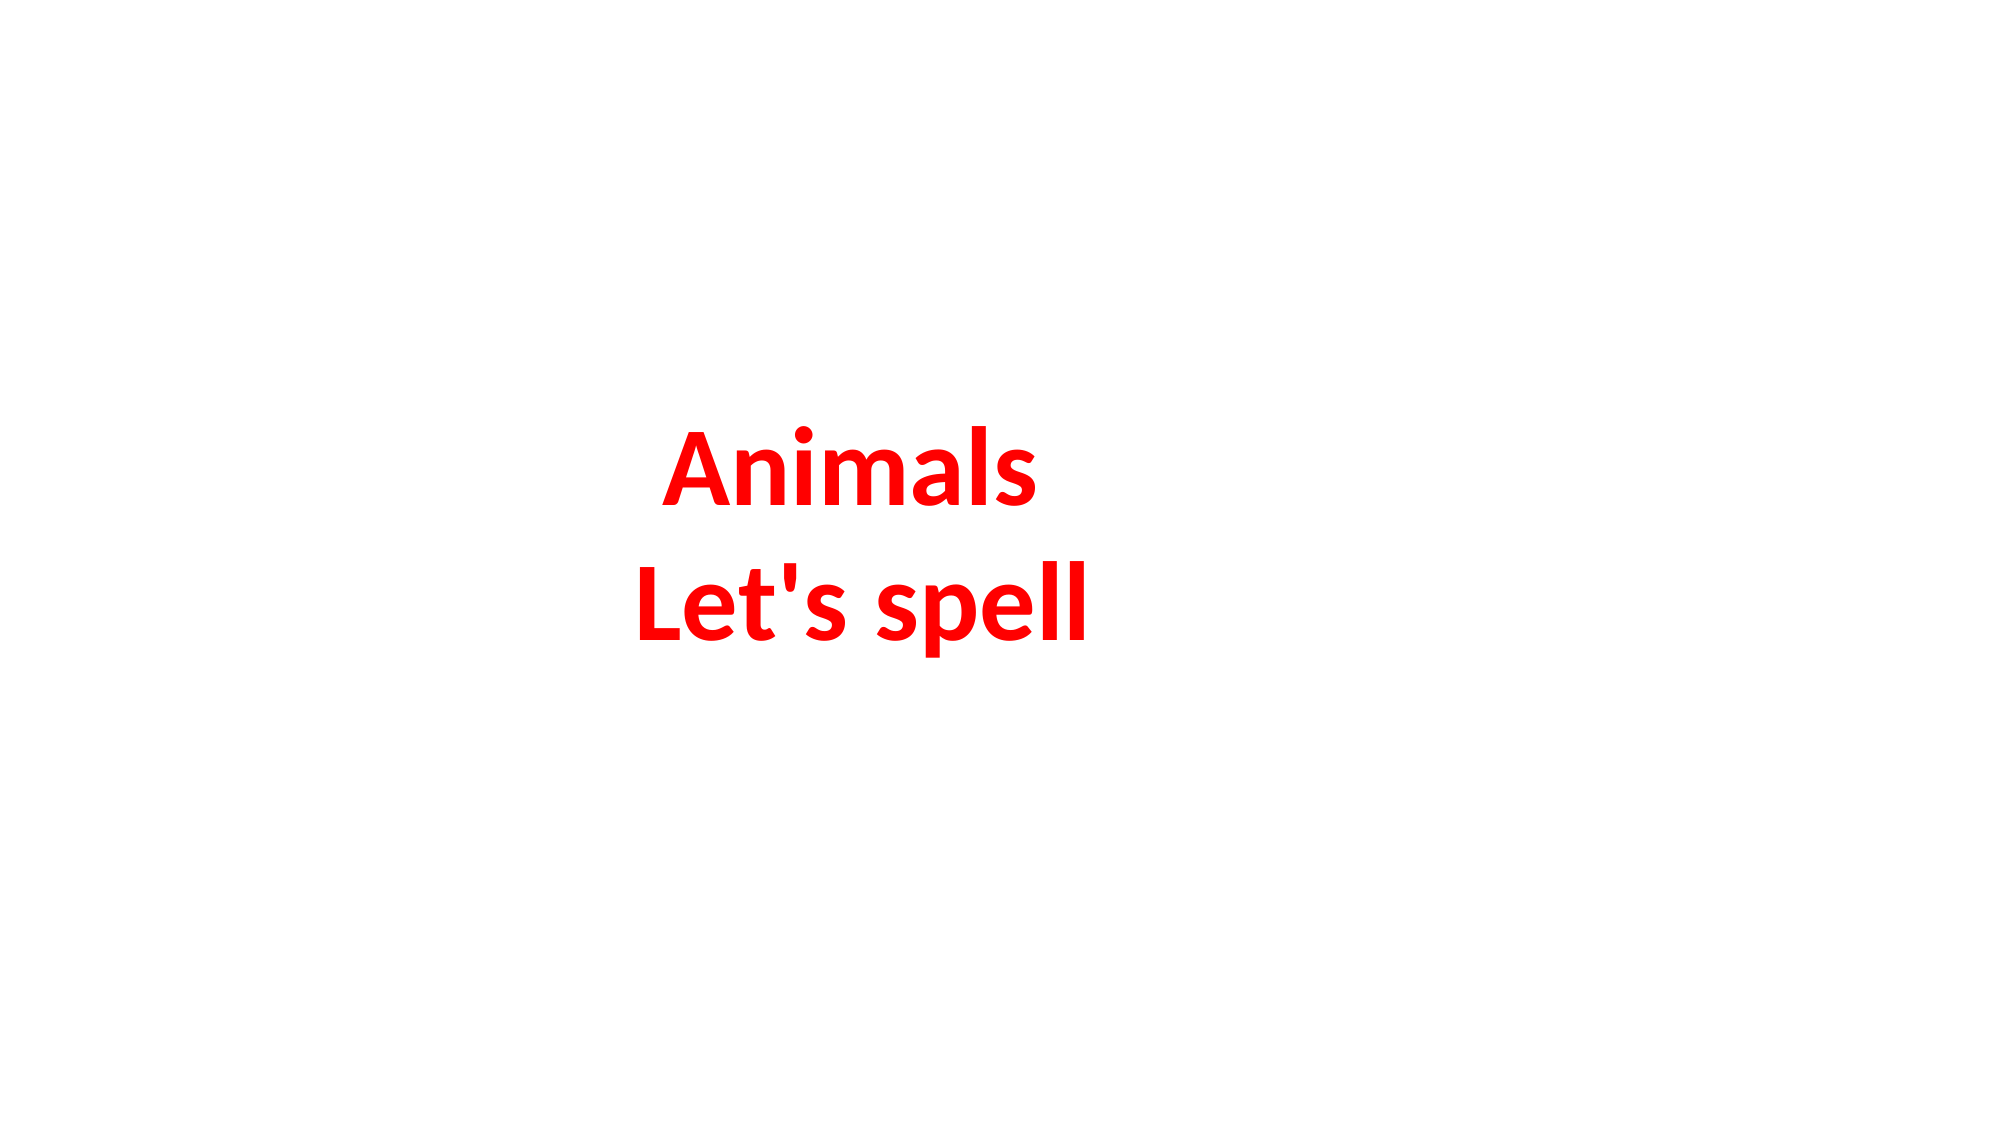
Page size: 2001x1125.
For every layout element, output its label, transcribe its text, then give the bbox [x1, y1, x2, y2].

text_box Animals Let's spell [619, 385, 1107, 671]
